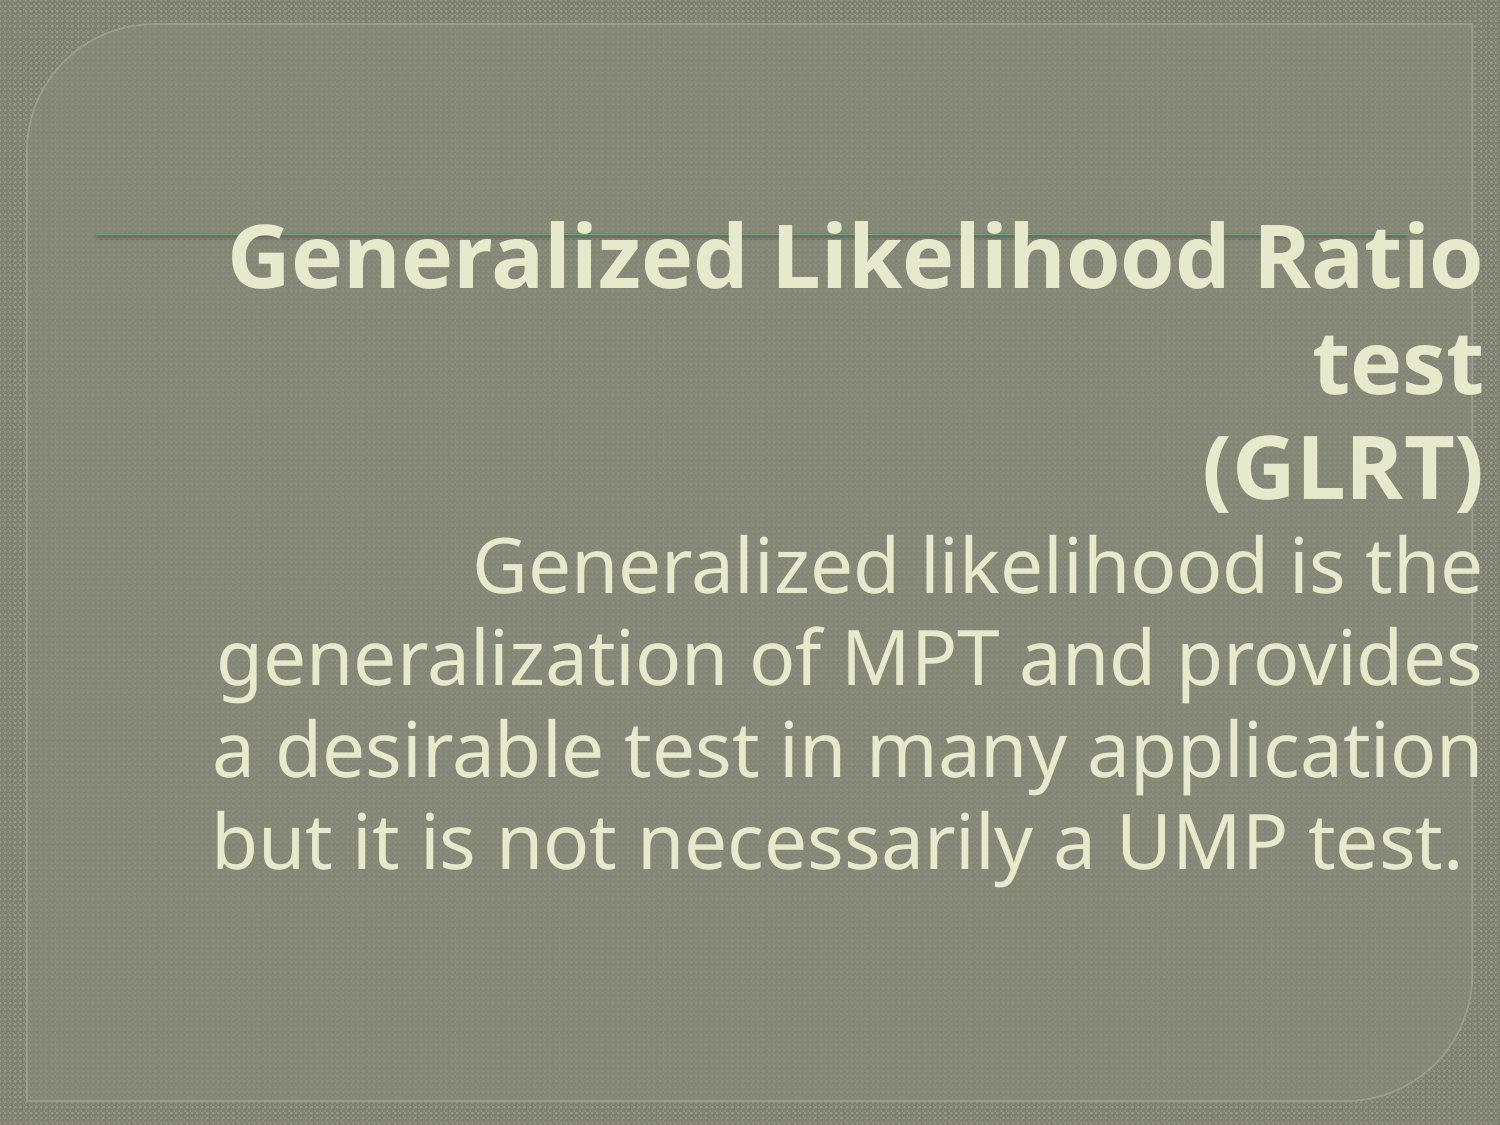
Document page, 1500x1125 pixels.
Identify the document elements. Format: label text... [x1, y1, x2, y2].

title Generalized Likelihood Ratio test (GLRT) Generalized likelihood is the generalization of MPT and provides a desirable test in many application but it is not necessarily a UMP test. [162, 62, 1500, 893]
